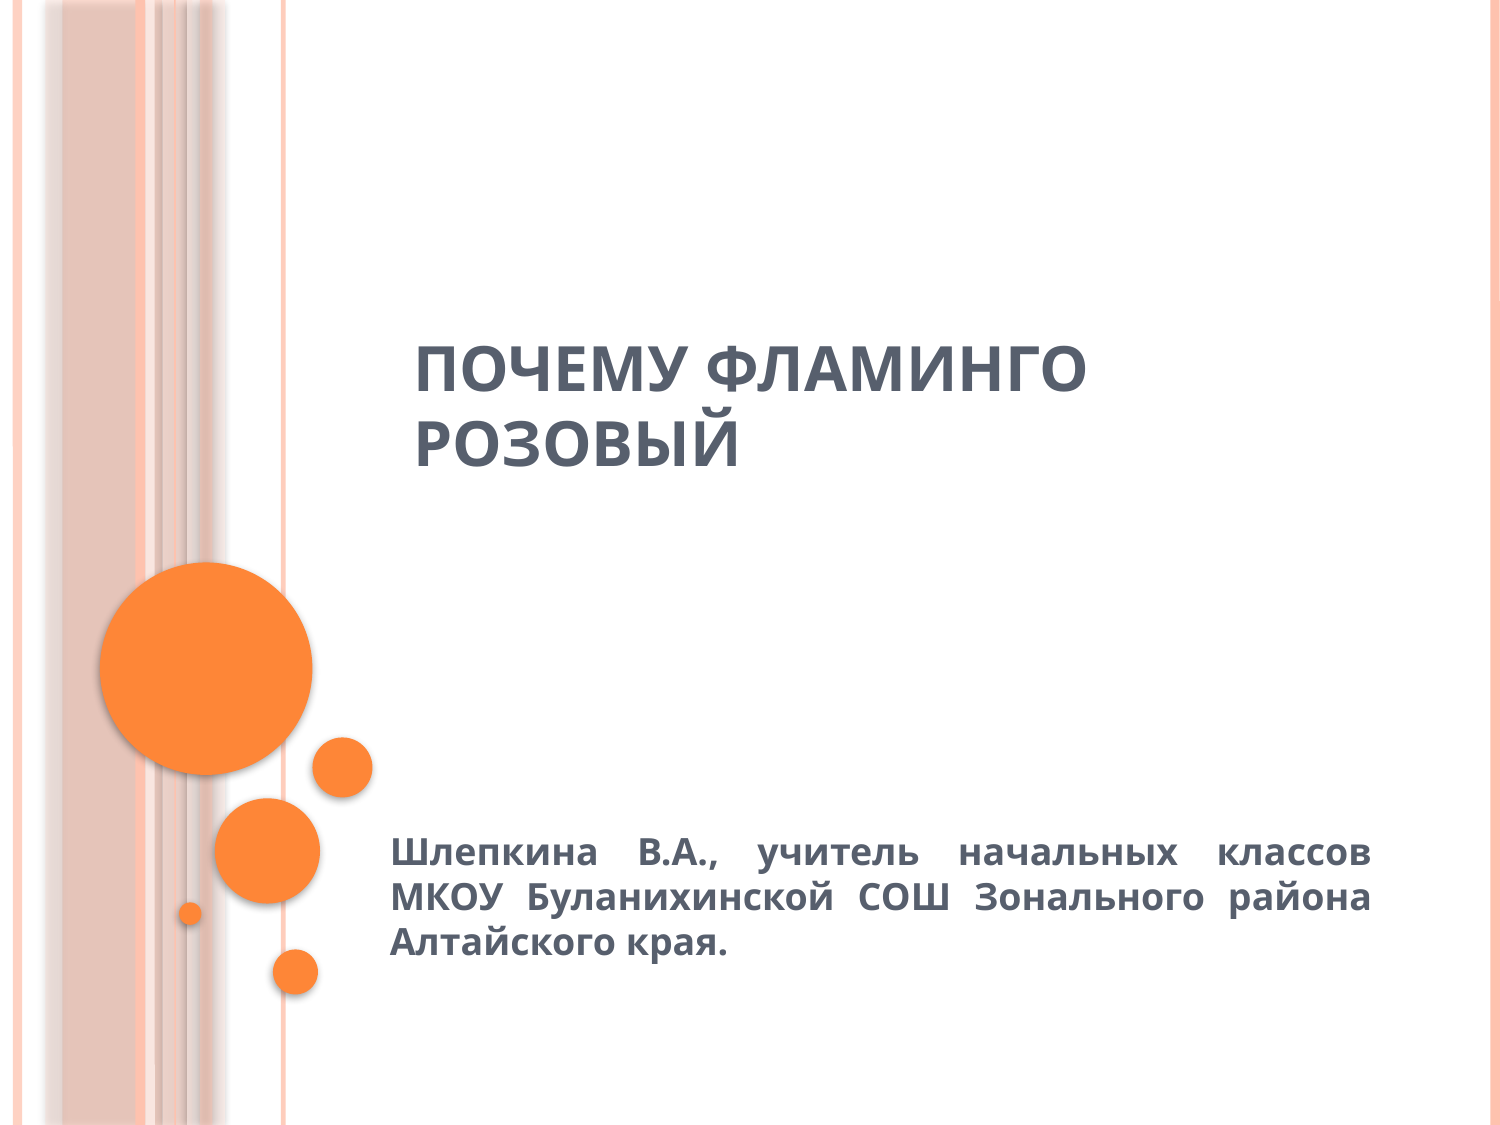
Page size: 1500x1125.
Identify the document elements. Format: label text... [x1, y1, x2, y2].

subtitle Шлепкина В.А., учитель начальных классов МКОУ Буланихинской СОШ Зонального района Алтайского края. [375, 820, 1388, 1046]
title Почему фламинго розовый [398, 175, 1411, 487]
